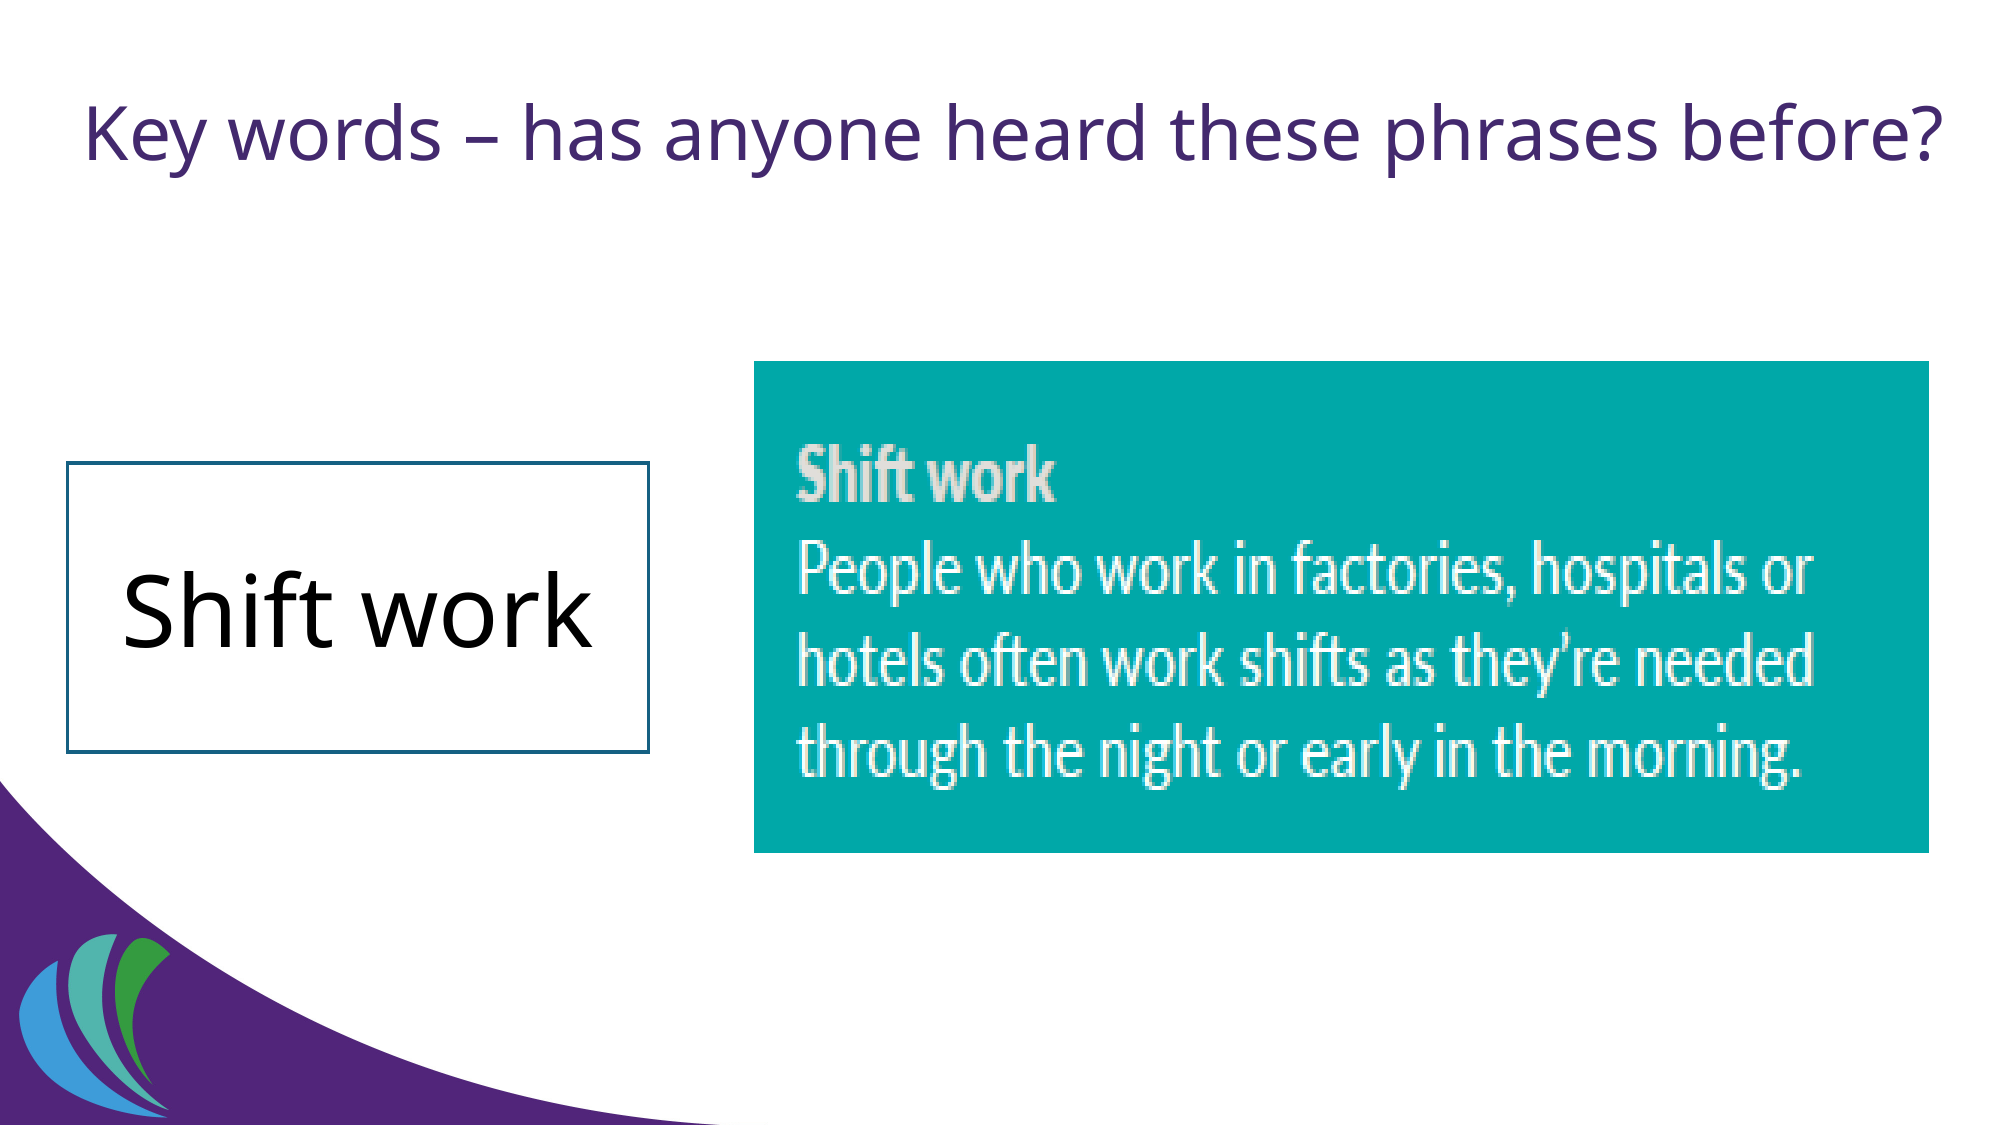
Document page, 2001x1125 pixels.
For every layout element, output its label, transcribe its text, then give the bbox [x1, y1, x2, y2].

title Key words – has anyone heard these phrases before? [67, 48, 1961, 225]
text_box Shift work [66, 461, 650, 754]
picture [0, 1, 2000, 1125]
